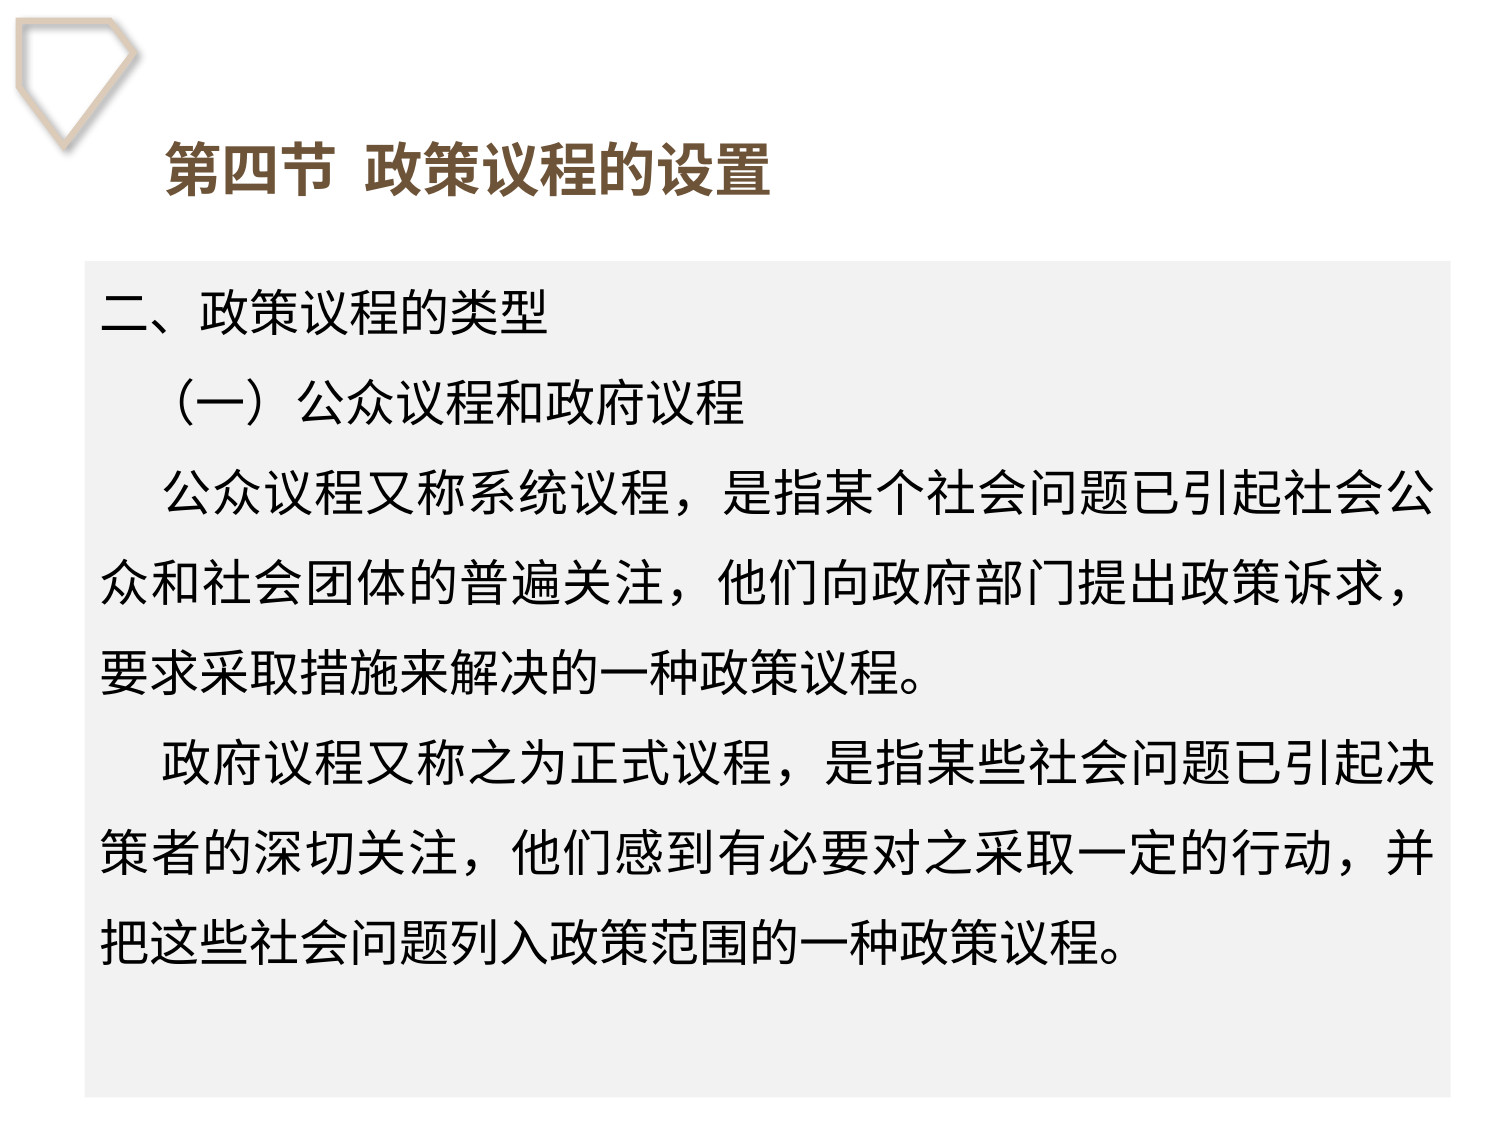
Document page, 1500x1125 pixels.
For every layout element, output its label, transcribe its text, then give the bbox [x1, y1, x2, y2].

text_box 二、政策议程的类型 （一）公众议程和政府议程 公众议程又称系统议程，是指某个社会问题已引起社会公众和社会团体的普遍关注，他们向政府部门提出政策诉求，要求采取措施来解决的一种政策议程。 政府议程又称之为正式议程，是指某些社会问题已引起决策者的深切关注，他们感到有必要对之采取一定的行动，并把这些社会问题列入政策范围的一种政策议程。 [84, 260, 1452, 1099]
text_box 第四节 政策议程的设置 [148, 125, 968, 211]
